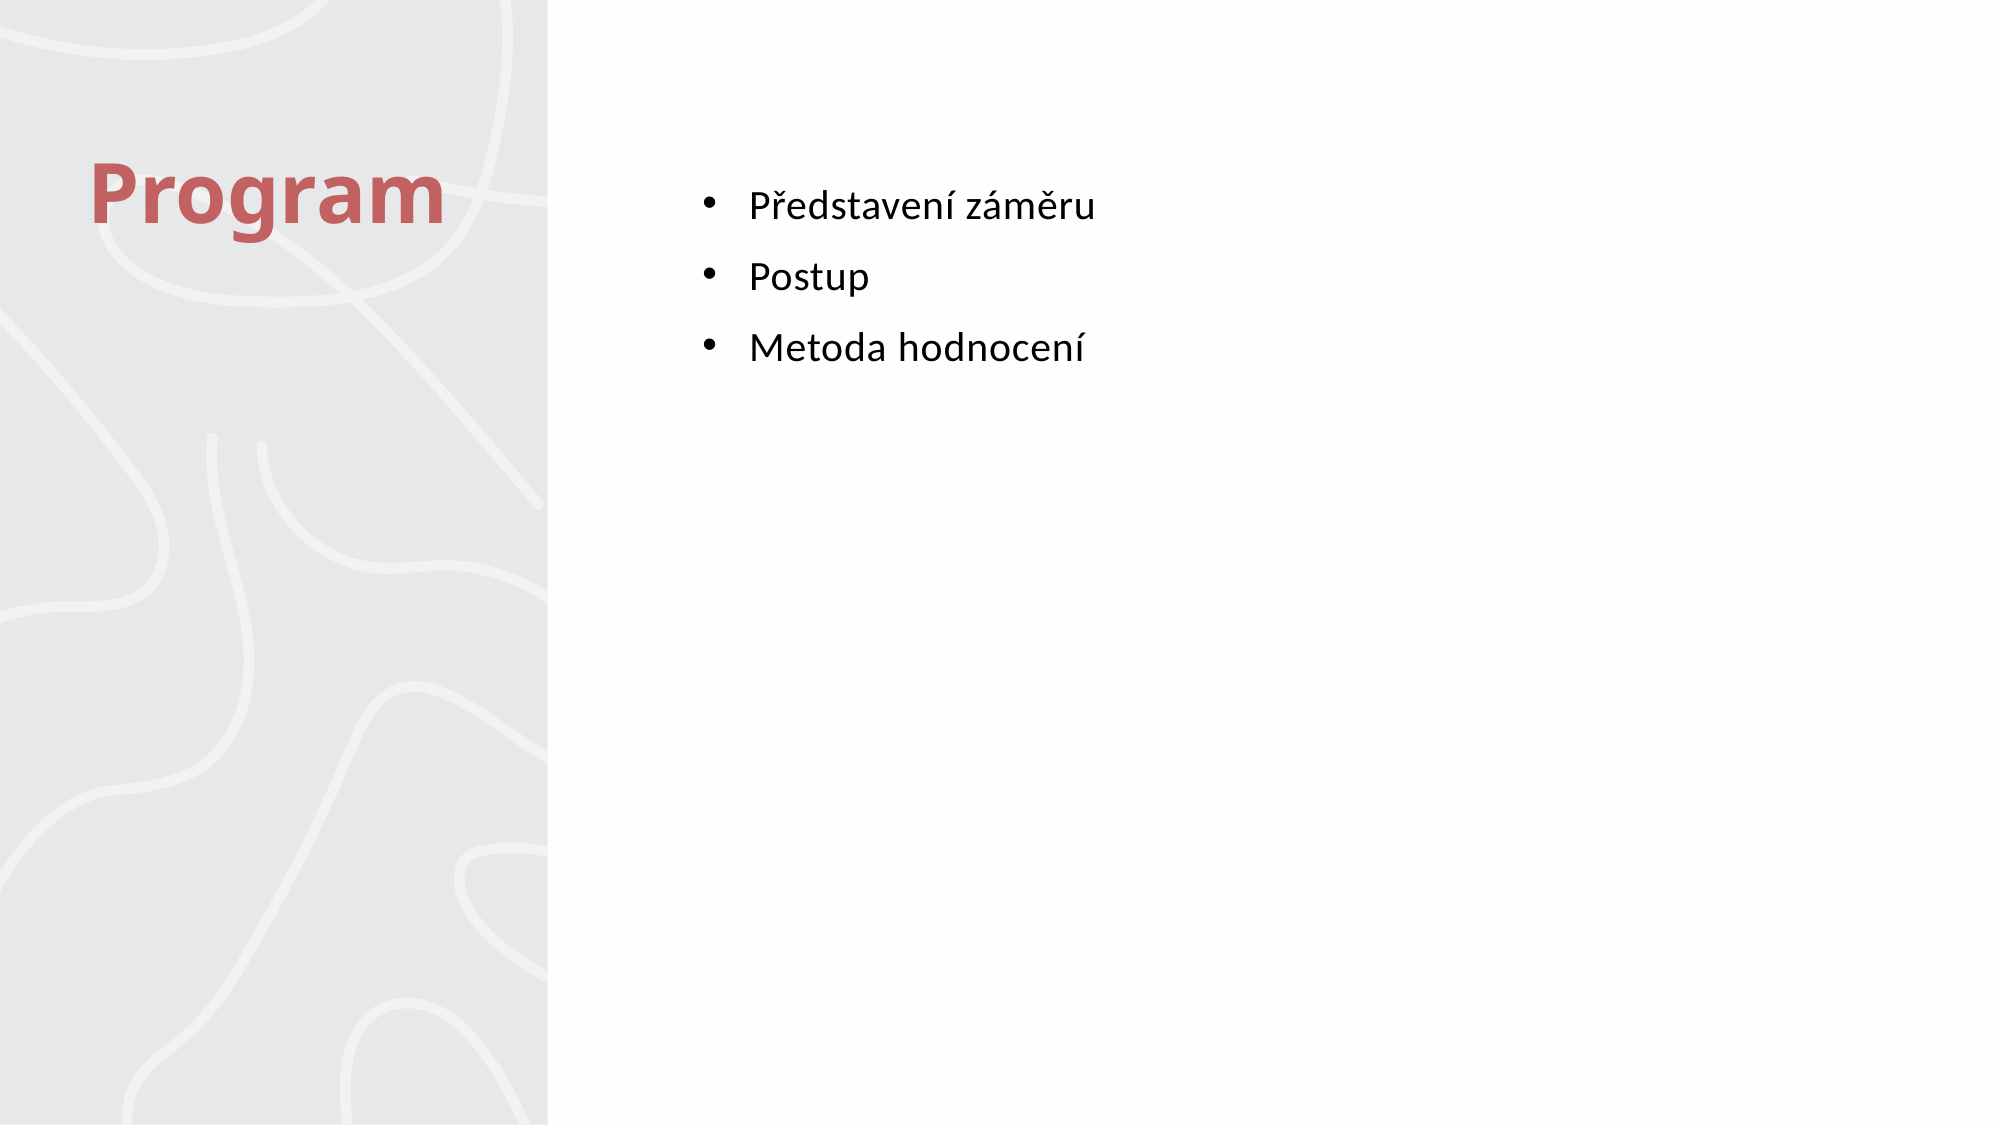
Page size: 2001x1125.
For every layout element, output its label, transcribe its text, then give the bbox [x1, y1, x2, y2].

subtitle Představení záměru Postup Metoda hodnocení [687, 170, 1864, 955]
picture [0, 0, 2001, 1125]
title Program [72, 143, 481, 390]
